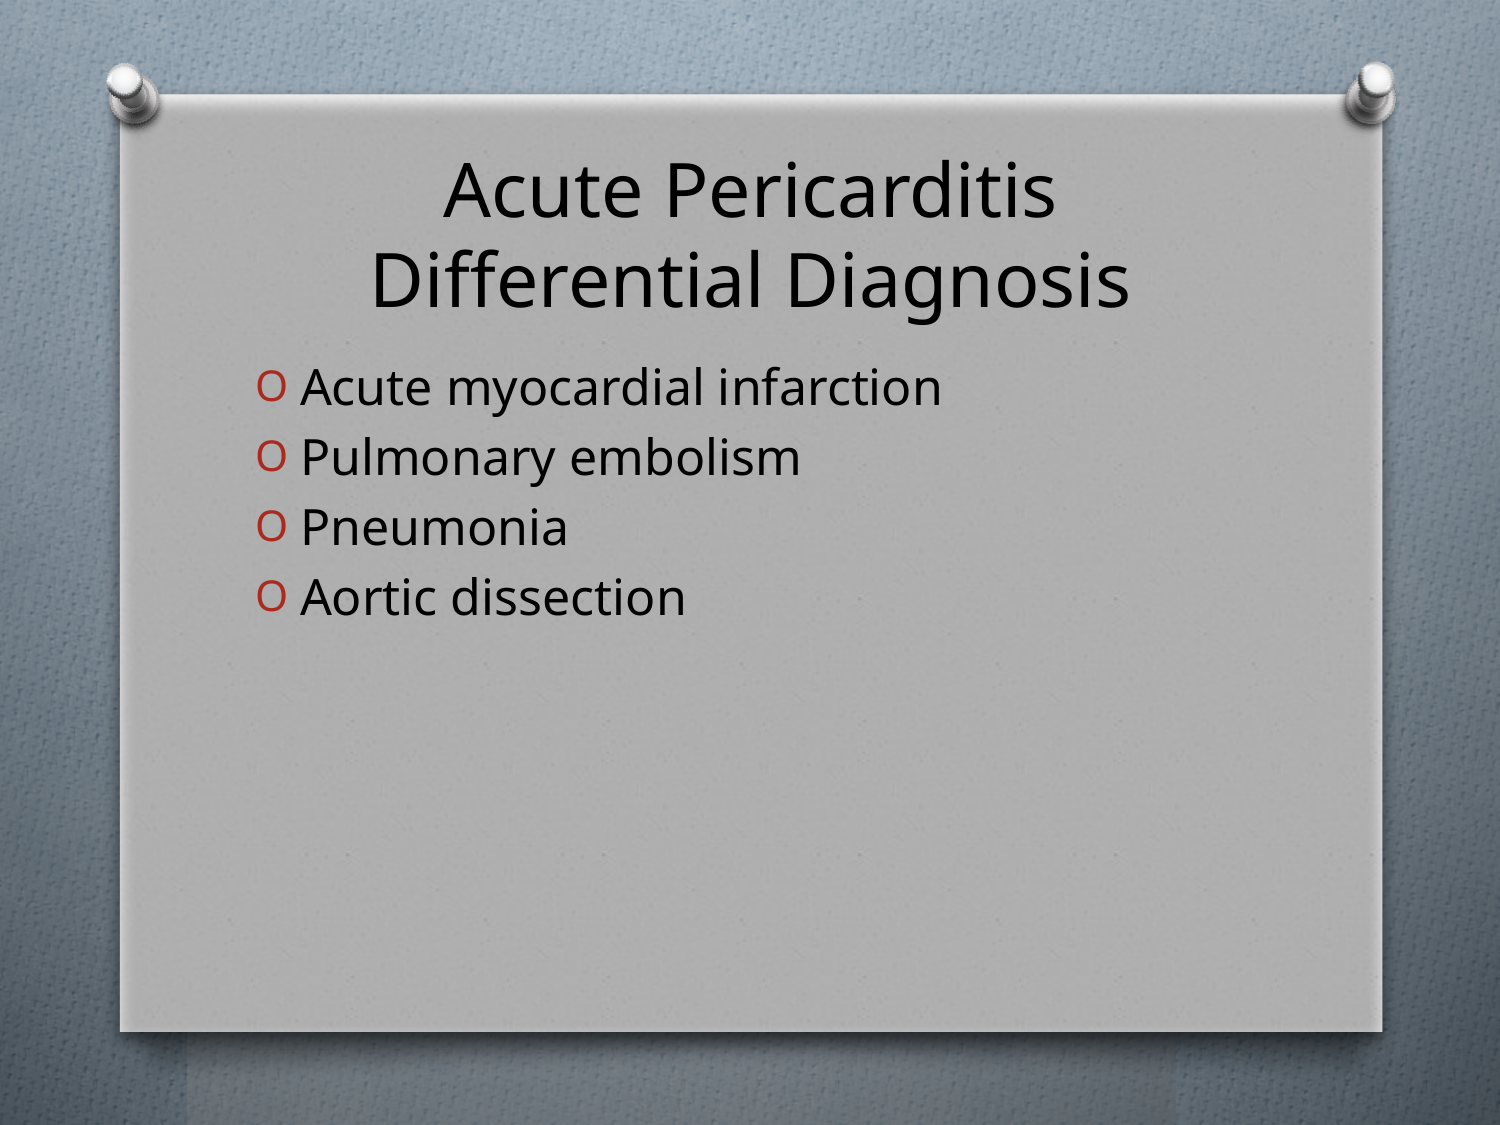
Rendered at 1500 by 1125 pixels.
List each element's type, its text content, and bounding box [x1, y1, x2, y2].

picture [1317, 35, 1439, 156]
list Acute myocardial infarction Pulmonary embolism Pneumonia Aortic dissection [240, 347, 1257, 939]
title Acute Pericarditis Differential Diagnosis [179, 134, 1323, 332]
picture [75, 29, 198, 153]
